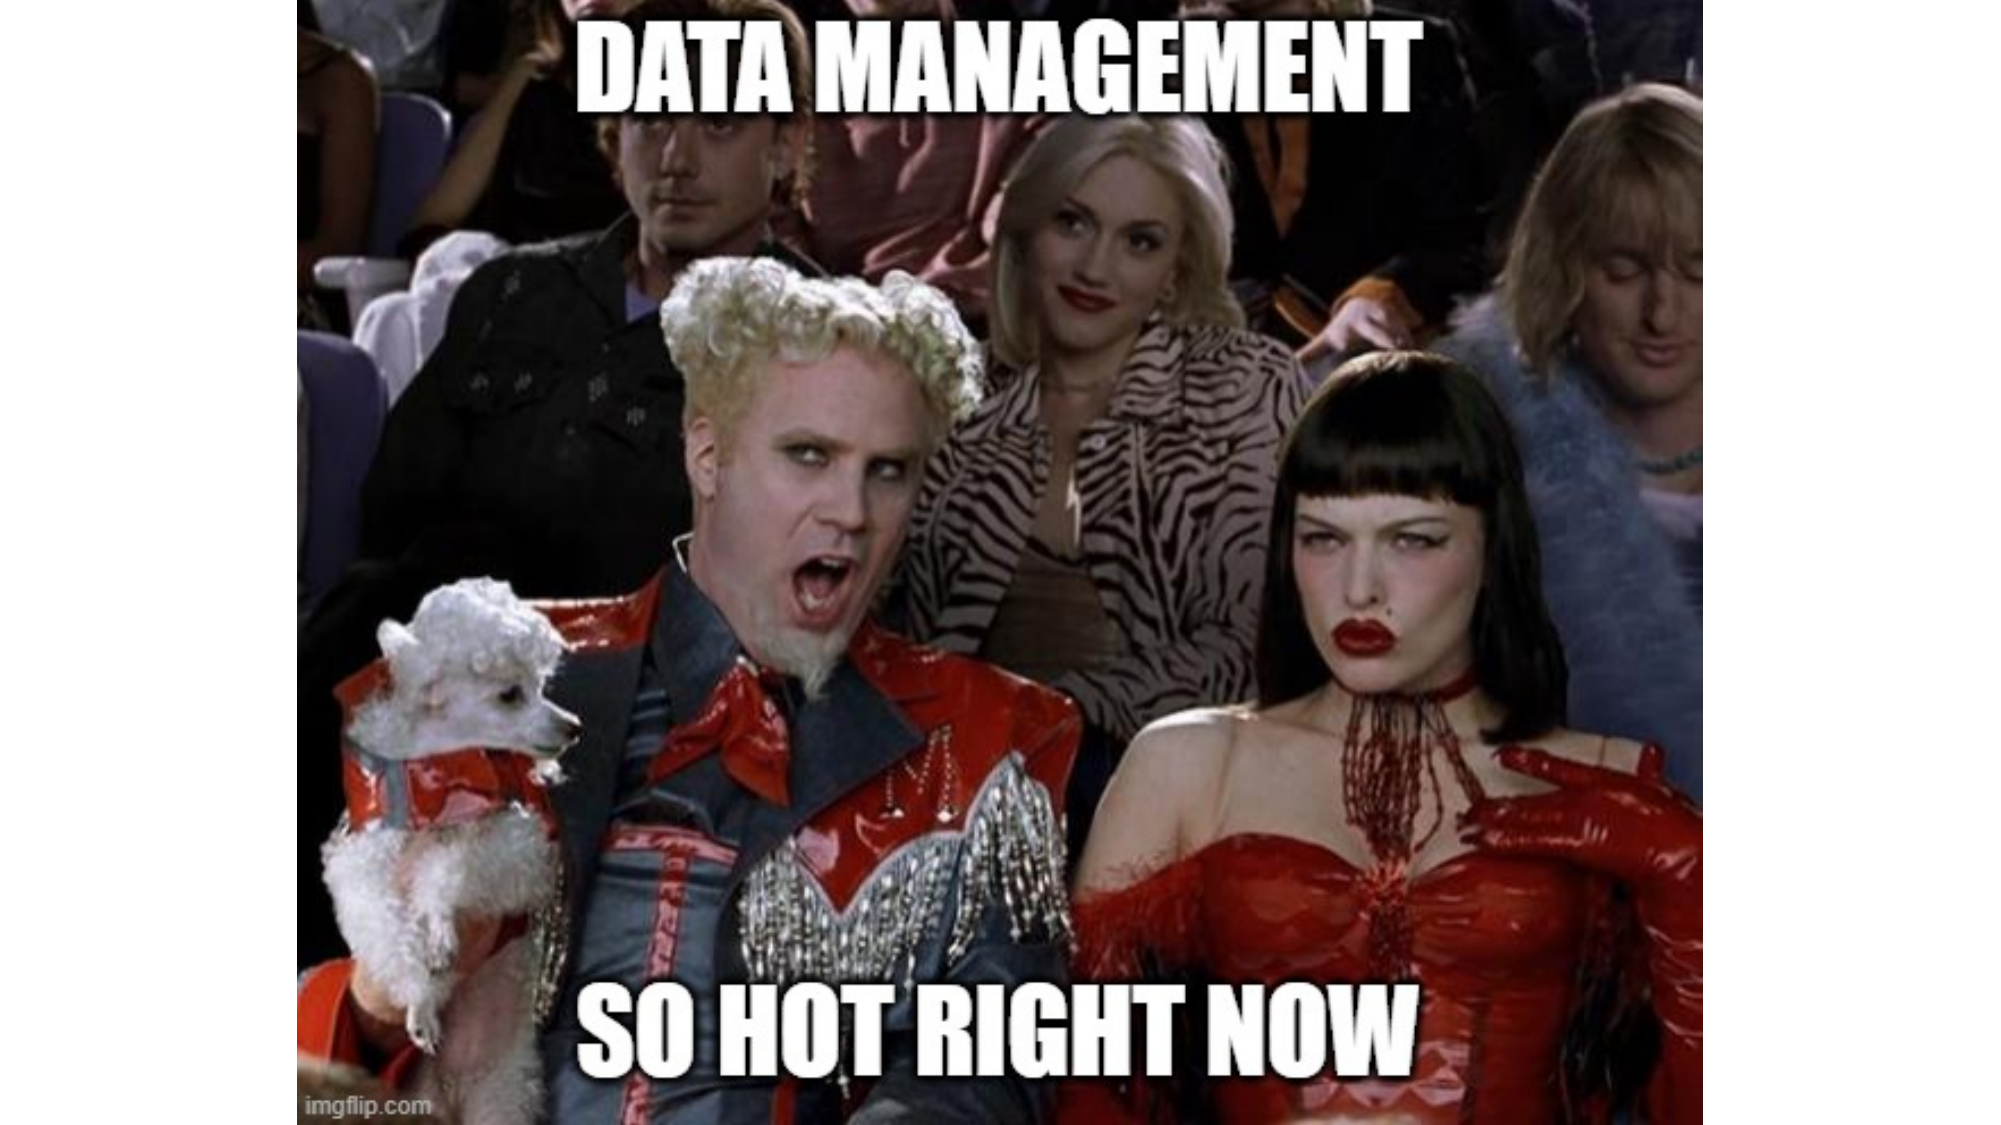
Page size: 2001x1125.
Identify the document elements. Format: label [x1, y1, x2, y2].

picture [297, 0, 1703, 1125]
